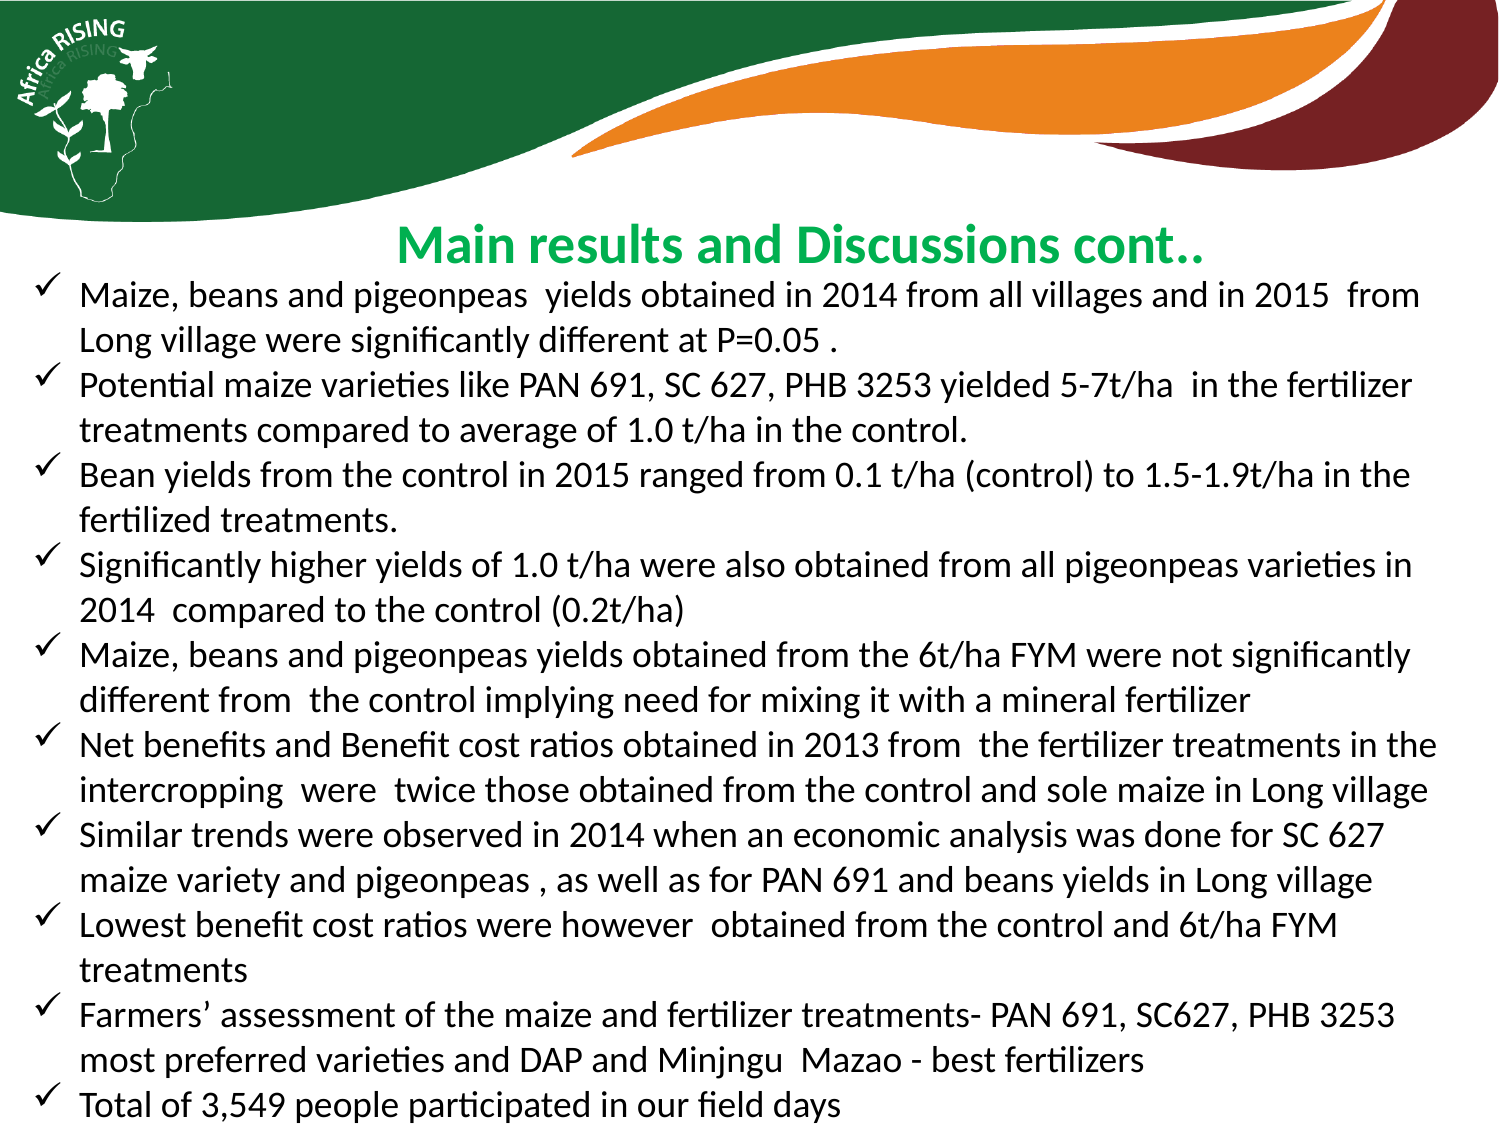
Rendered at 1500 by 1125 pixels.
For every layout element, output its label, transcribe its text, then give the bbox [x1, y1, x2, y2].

picture [0, 0, 1499, 222]
title Main results and Discussions cont.. [107, 200, 1495, 282]
text_box Maize, beans and pigeonpeas yields obtained in 2014 from all villages and in 2015 from Long village were significantly different at P=0.05 . Potential maize varieties like PAN 691, SC 627, PHB 3253 yielded 5-7t/ha in the fertilizer treatments compared to average of 1.0 t/ha in the control. Bean yields from the control in 2015 ranged from 0.1 t/ha (control) to 1.5-1.9t/ha in the fertilized treatments. Significantly higher yields of 1.0 t/ha were also obtained from all pigeonpeas varieties in 2014 compared to the control (0.2t/ha) Maize, beans and pigeonpeas yields obtained from the 6t/ha FYM were not significantly different from the control implying need for mixing it with a mineral fertilizer Net benefits and Benefit cost ratios obtained in 2013 from the fertilizer treatments in the intercropping were twice those obtained from the control and sole maize in Long village Similar trends were observed in 2014 when an economic analysis was done for SC 627 maize variety and pigeonpeas , as well as for PAN 691 and beans yields in Long village Lowest benefit cost ratios were however obtained from the control and 6t/ha FYM treatments Farmers’ assessment of the maize and fertilizer treatments- PAN 691, SC627, PHB 3253 most preferred varieties and DAP and Minjngu Mazao - best fertilizers Total of 3,549 people participated in our field days [17, 262, 1480, 1125]
